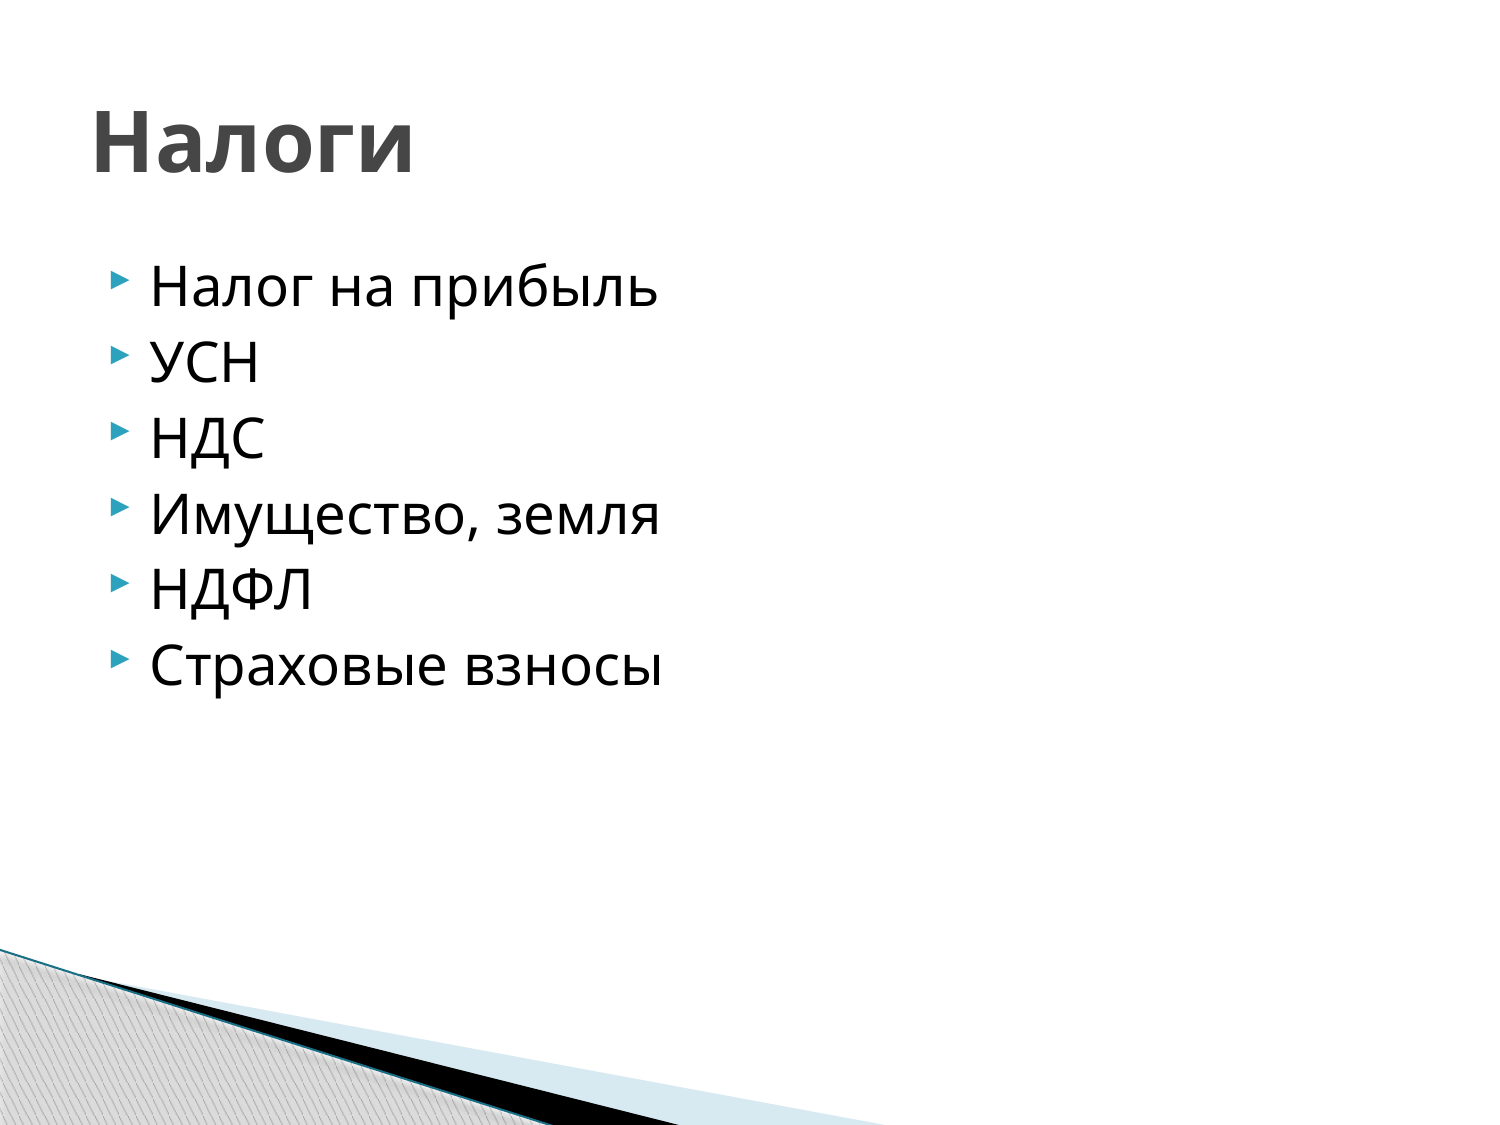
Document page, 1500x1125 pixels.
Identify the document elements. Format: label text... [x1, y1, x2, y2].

list Налог на прибыль УСН НДС Имущество, земля НДФЛ Страховые взносы [75, 243, 1425, 986]
title Налоги [75, 45, 1425, 233]
